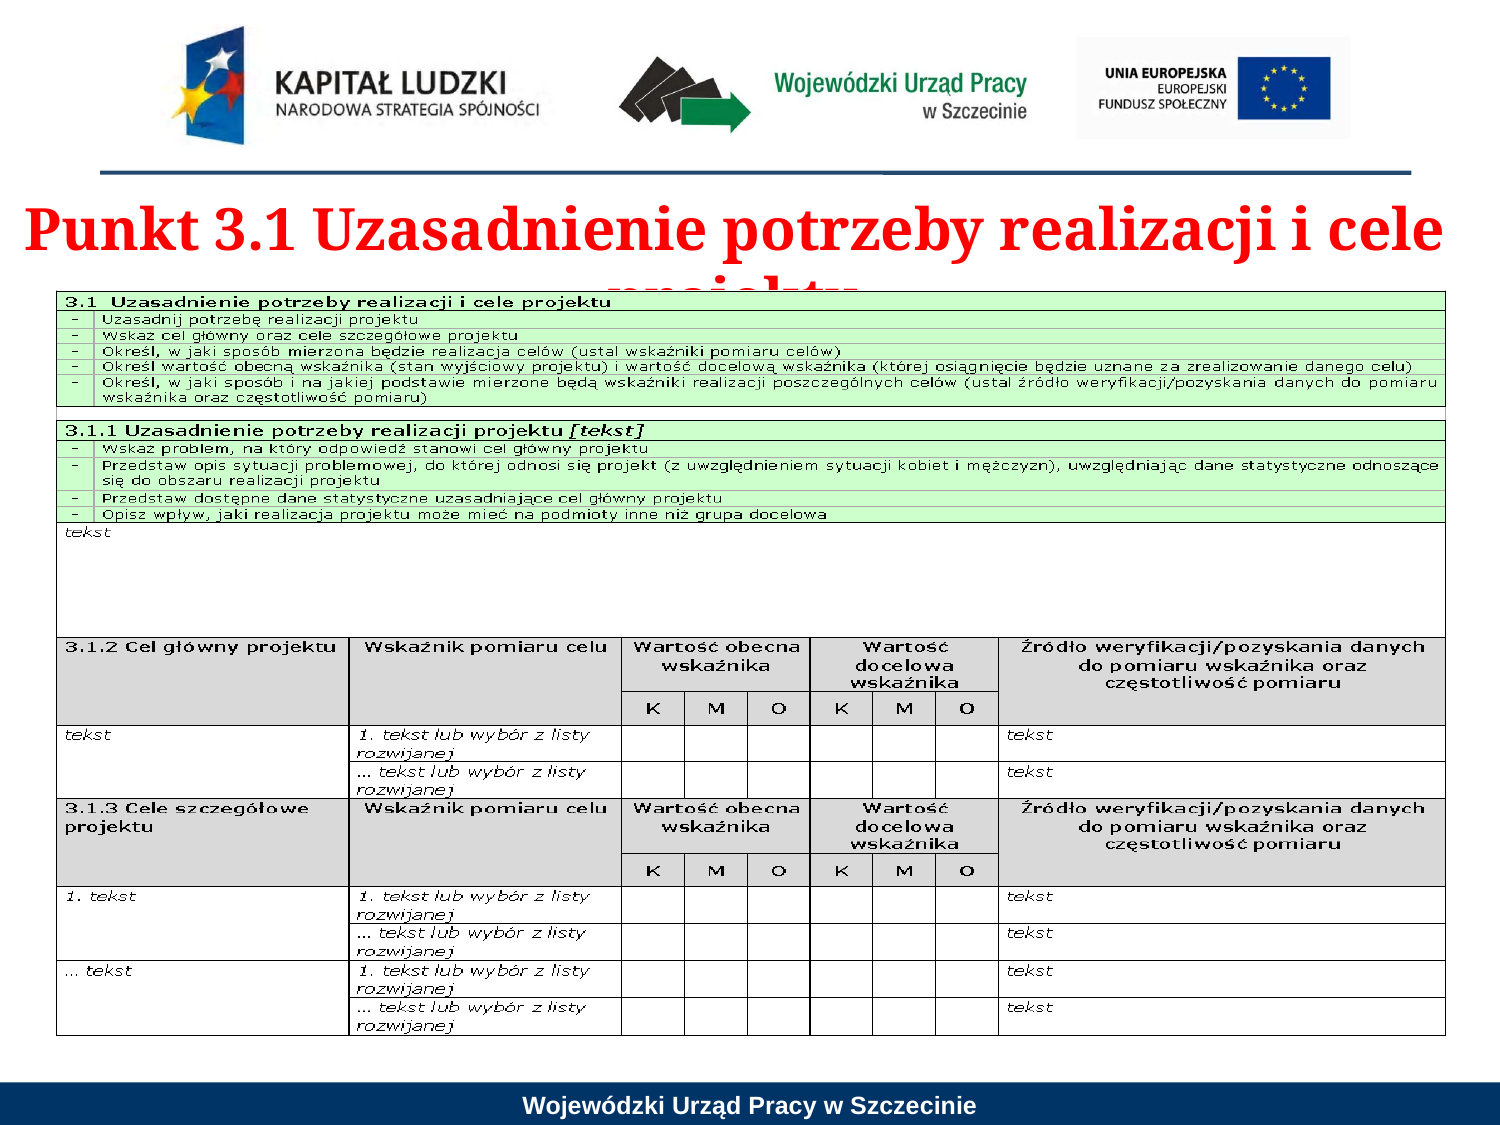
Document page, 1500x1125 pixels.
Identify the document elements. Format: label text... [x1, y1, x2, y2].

picture [52, 290, 1448, 1036]
title Punkt 3.1 Uzasadnienie potrzeby realizacji i cele projektu [0, 184, 1471, 289]
picture [159, 24, 1353, 149]
